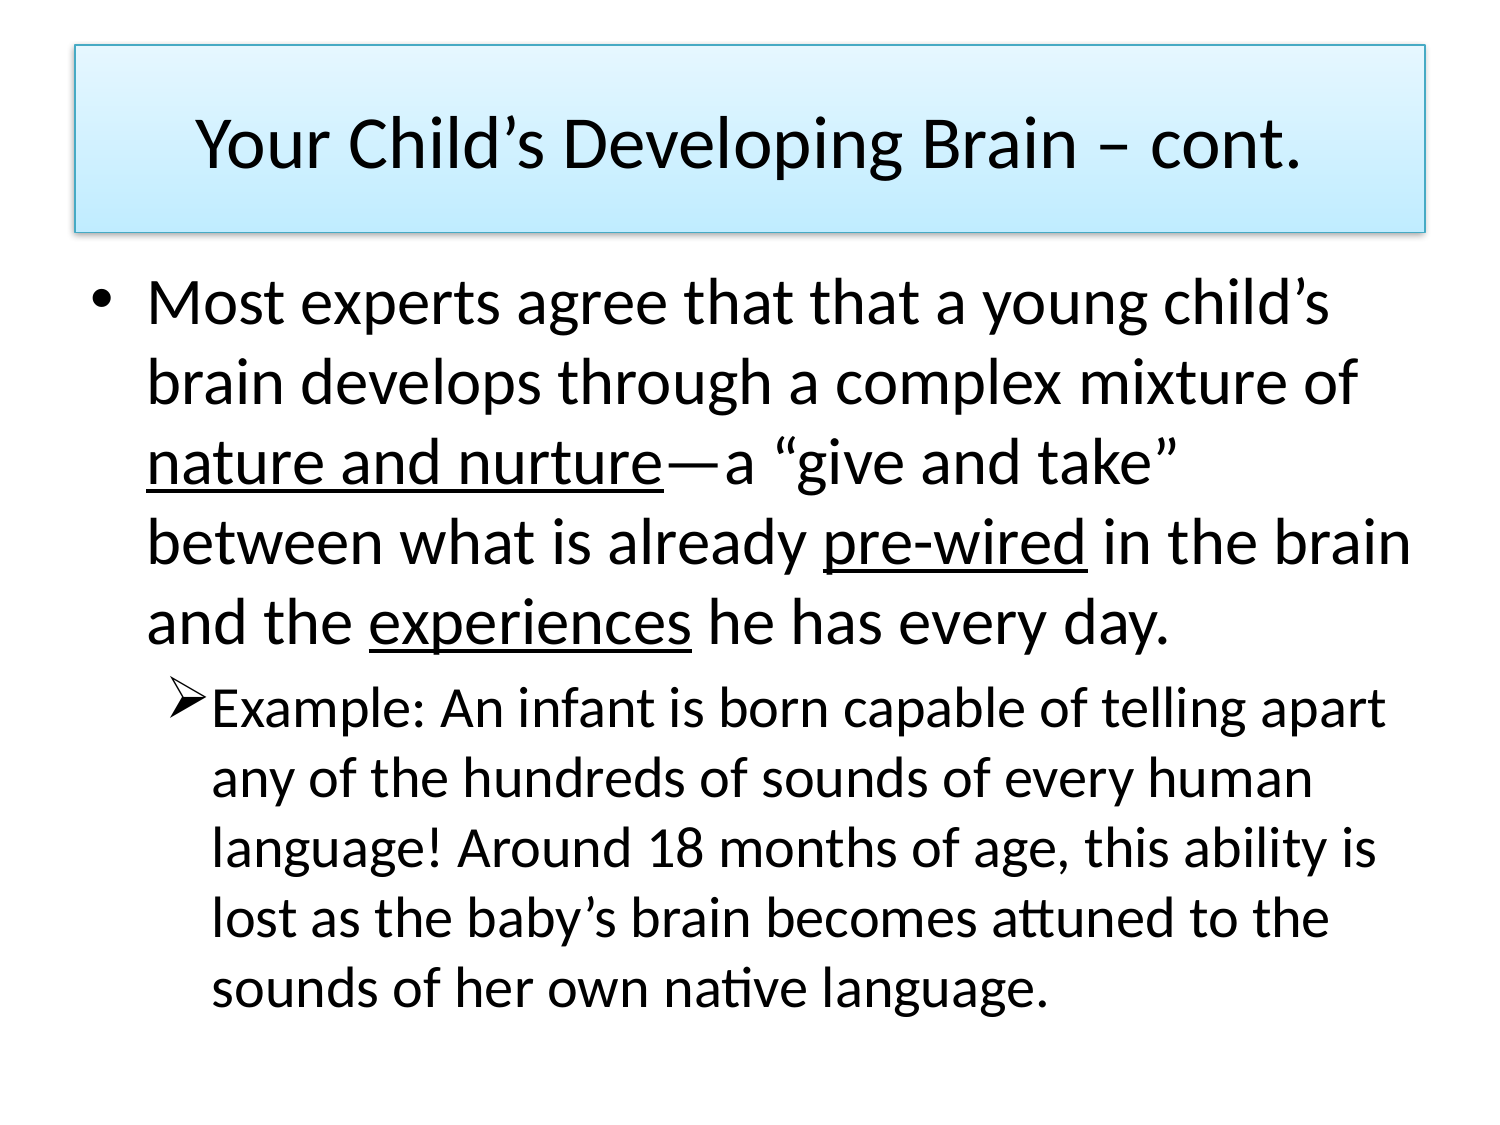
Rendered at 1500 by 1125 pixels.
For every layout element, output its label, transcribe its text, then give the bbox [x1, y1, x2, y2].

list Most experts agree that that a young child’s brain develops through a complex mixture of nature and nurture—a “give and take” between what is already pre-wired in the brain and the experiences he has every day. Example: An infant is born capable of telling apart any of the hundreds of sounds of every human language! Around 18 months of age, this ability is lost as the baby’s brain becomes attuned to the sounds of her own native language. [75, 249, 1438, 1050]
title Your Child’s Developing Brain – cont. [74, 44, 1426, 233]
